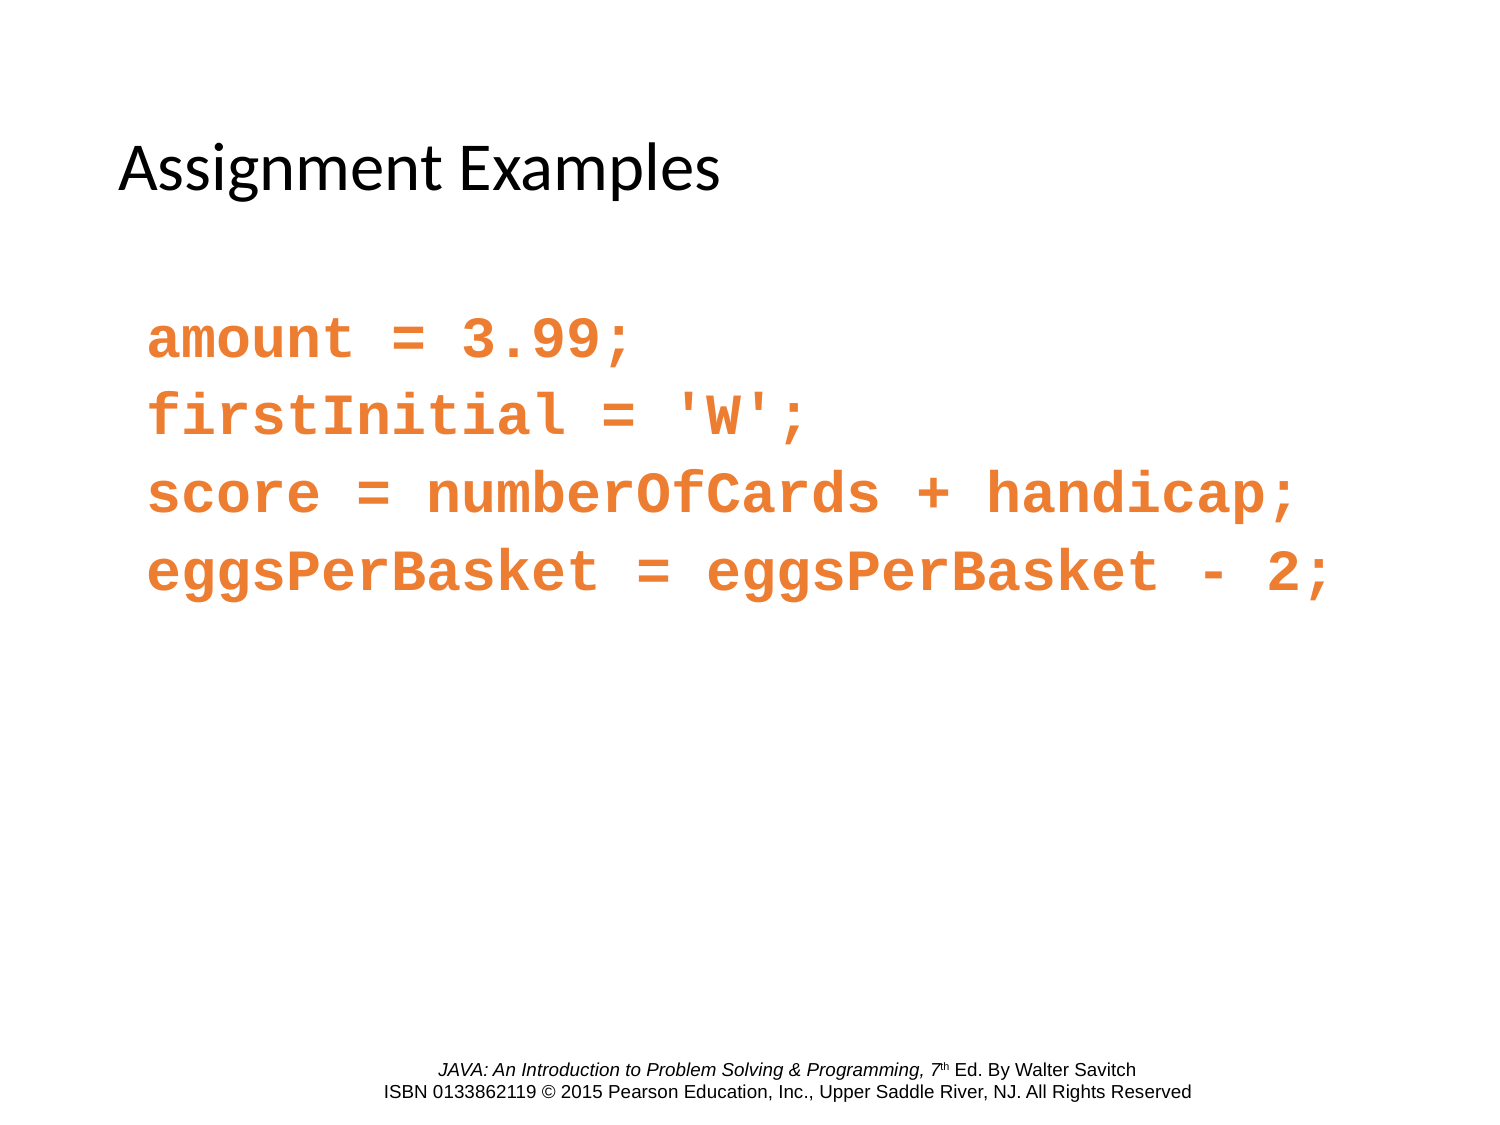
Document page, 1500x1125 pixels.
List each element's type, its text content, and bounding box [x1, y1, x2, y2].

list amount = 3.99; firstInitial = 'W'; score = numberOfCards + handicap; eggsPerBasket = eggsPerBasket - 2; [103, 299, 1397, 1014]
title Assignment Examples [103, 59, 1397, 278]
